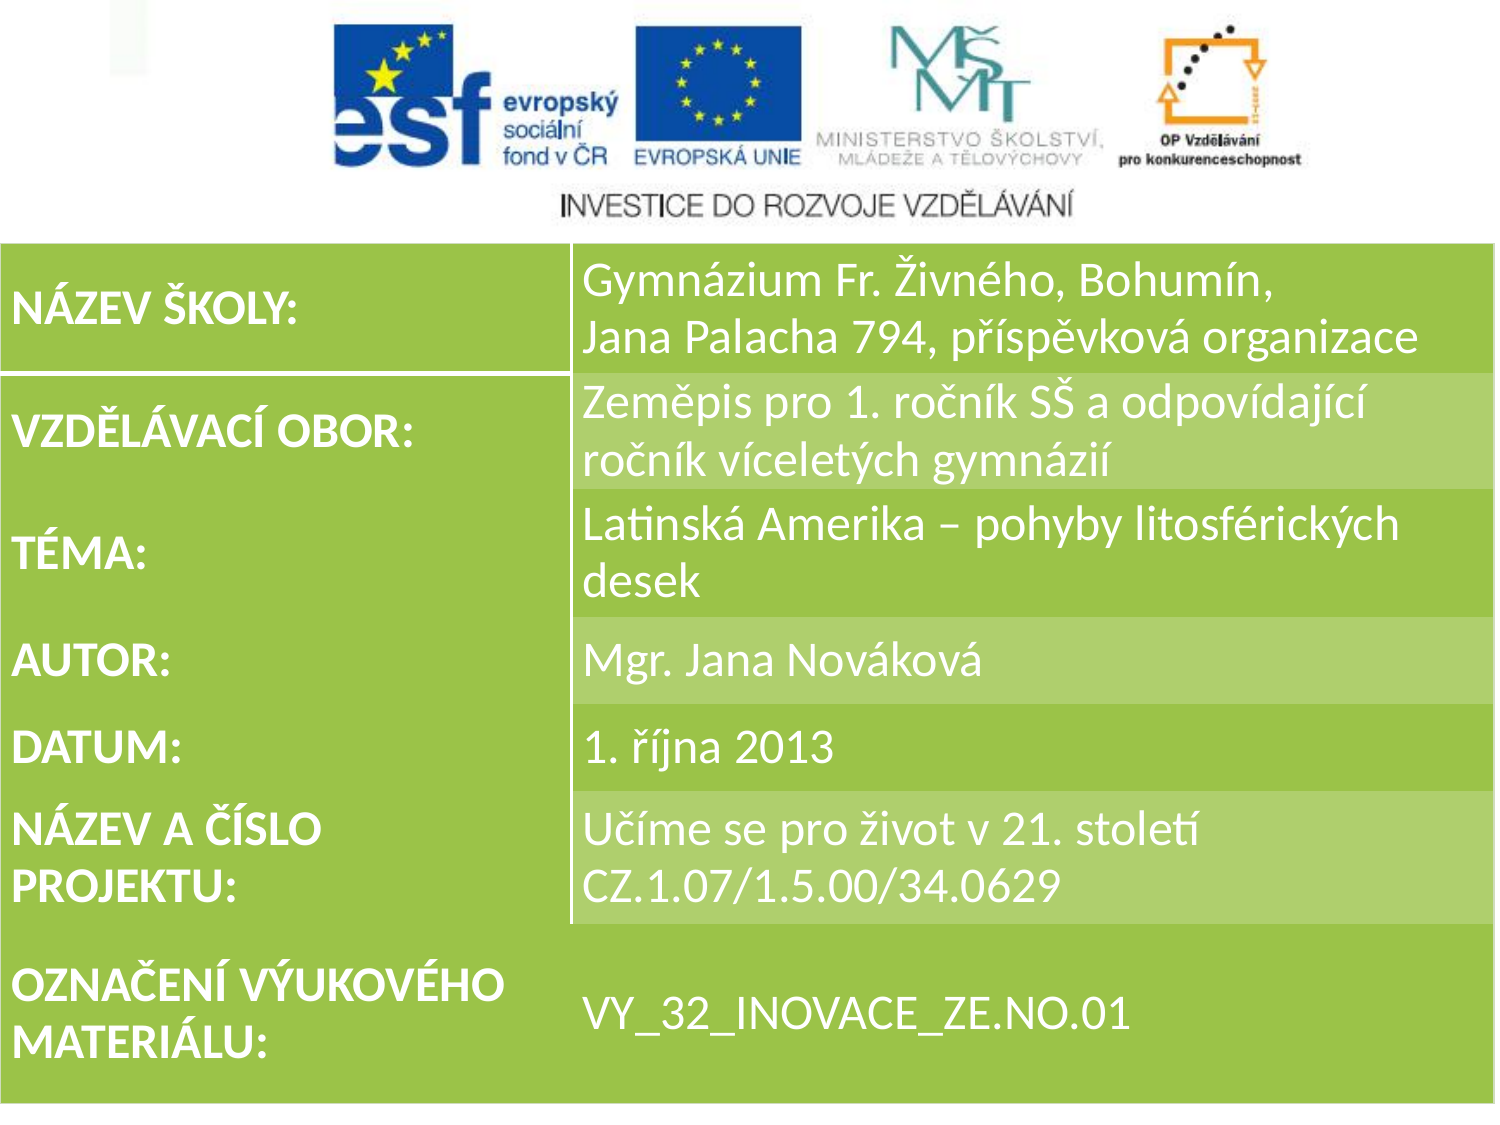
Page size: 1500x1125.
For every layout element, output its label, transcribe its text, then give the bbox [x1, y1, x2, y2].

table_cell 1. října 2013 [573, 704, 1493, 791]
table_cell Mgr. Jana Nováková [573, 617, 1493, 704]
table_cell OZNAČENÍ VÝUKOVÉHO MATERIÁLU: [1, 924, 572, 1103]
table_cell Latinská Amerika – pohyby litosférických desek [573, 489, 1493, 617]
table_cell DATUM: [1, 704, 570, 791]
table_cell TÉMA: [1, 489, 570, 617]
picture [0, 0, 1500, 244]
table_cell Zeměpis pro 1. ročník SŠ a odpovídající ročník víceletých gymnázií [573, 373, 1493, 489]
table_cell Učíme se pro život v 21. století CZ.1.07/1.5.00/34.0629 [573, 791, 1493, 924]
table_header NÁZEV ŠKOLY: [1, 251, 570, 371]
table_cell NÁZEV A ČÍSLO PROJEKTU: [1, 791, 570, 924]
table_cell VZDĚLÁVACÍ OBOR: [1, 376, 570, 489]
table_cell AUTOR: [1, 617, 570, 704]
table_cell VY_32_INOVACE_ZE.NO.01 [572, 924, 1493, 1103]
table_header Gymnázium Fr. Živného, Bohumín, Jana Palacha 794, příspěvková organizace [573, 252, 1493, 373]
